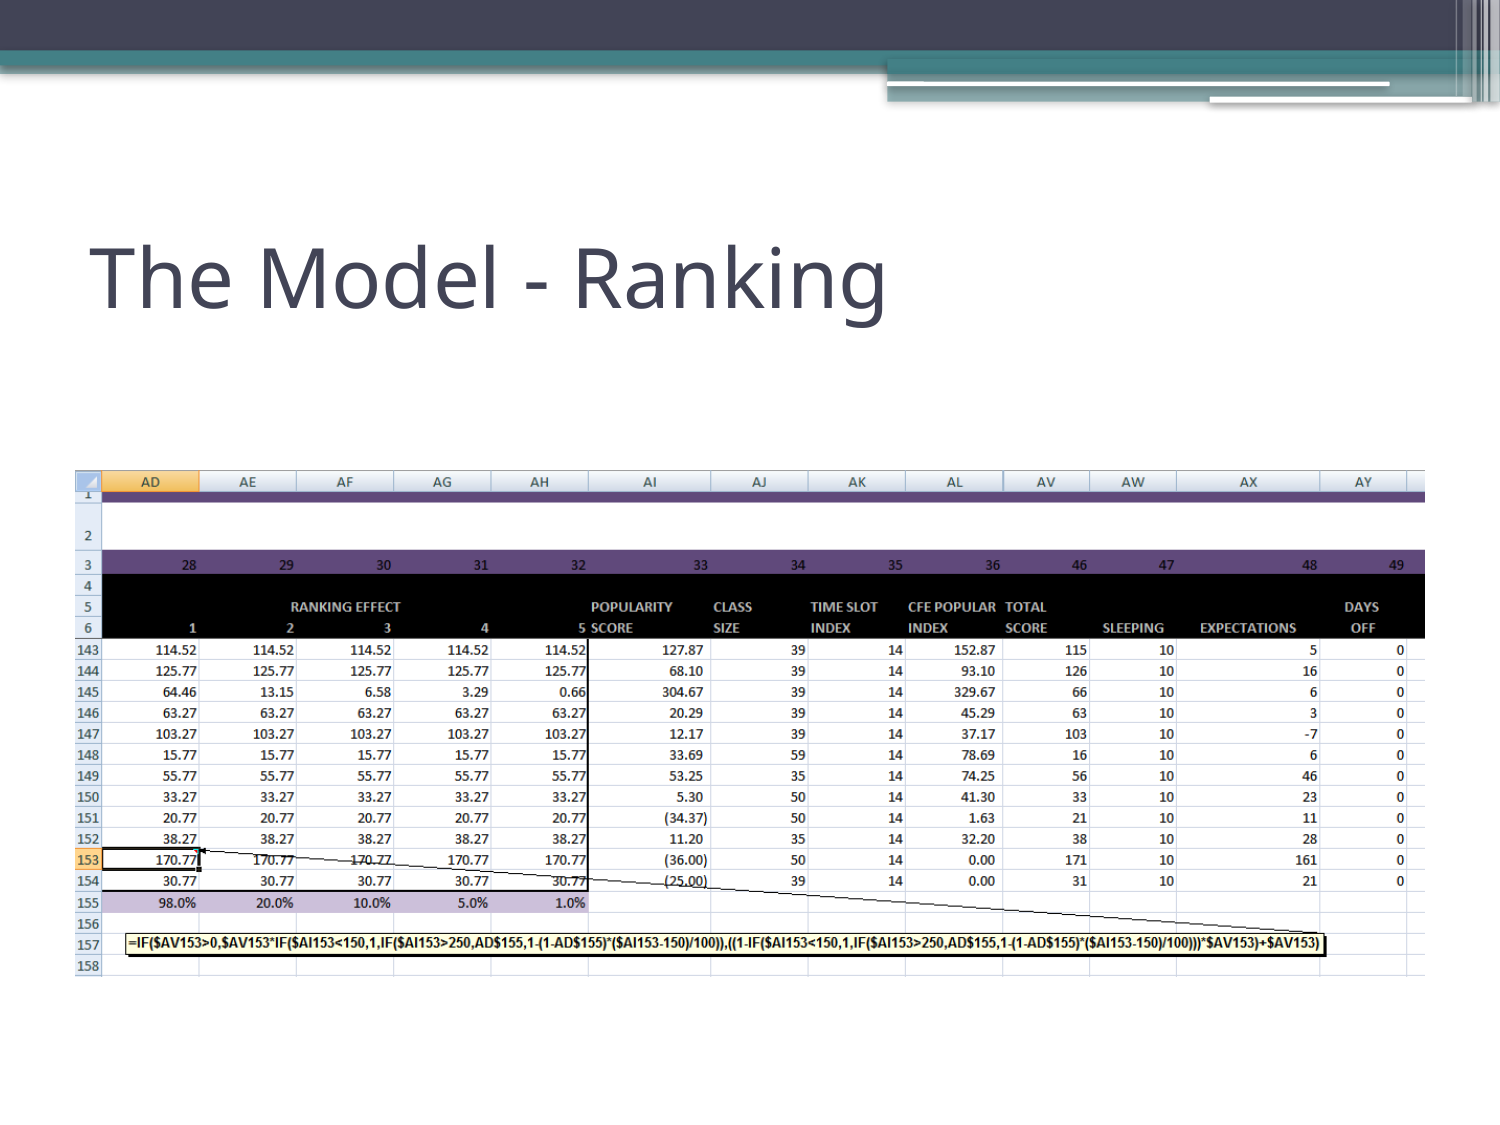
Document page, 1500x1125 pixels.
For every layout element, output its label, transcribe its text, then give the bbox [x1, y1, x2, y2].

title The Model - Ranking [75, 187, 1425, 363]
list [74, 470, 1426, 977]
